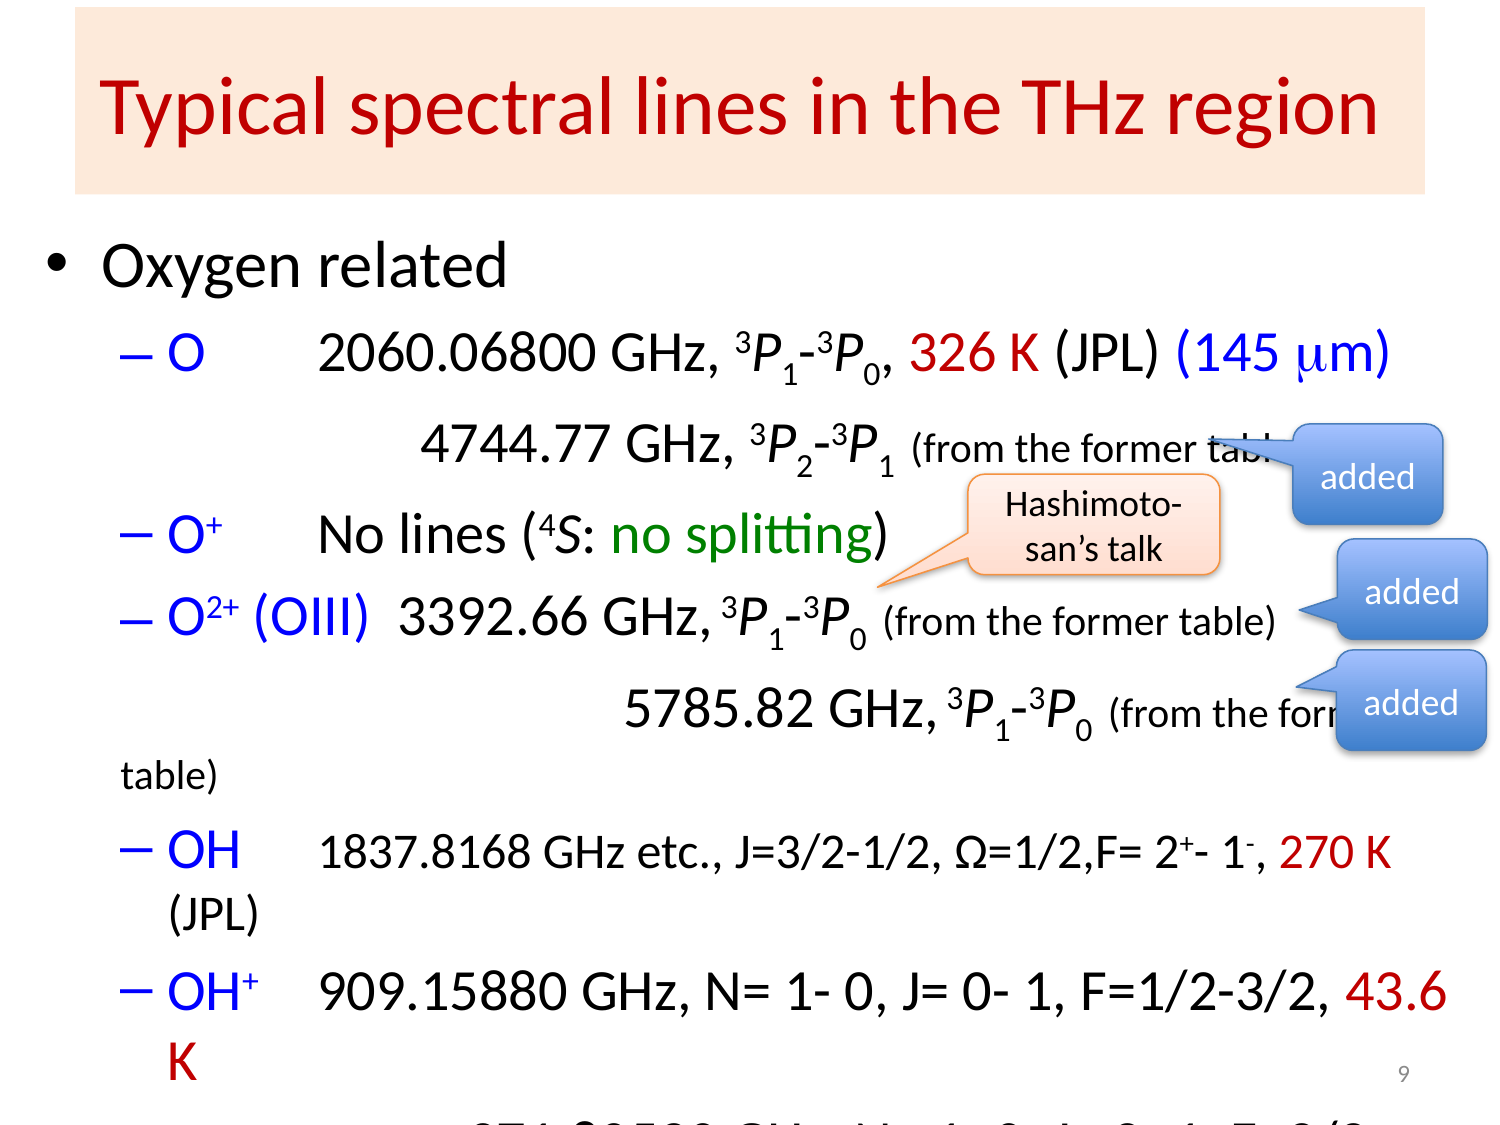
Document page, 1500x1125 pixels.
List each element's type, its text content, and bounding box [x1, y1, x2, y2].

text_box added [1298, 538, 1489, 641]
title Typical spectral lines in the THz region [75, 7, 1425, 195]
text_box Hashimoto-san’s talk [876, 473, 1221, 588]
text_box added [1295, 649, 1488, 752]
list Oxygen related O 2060.06800 GHz, 3P1-3P0, 326 K (JPL) (145 mm) 4744.77 GHz, 3P2-3P1 (from the former table) O+ No lines (4S: no splitting) O2+ (OIII) 3392.66 GHz, 3P1-3P0 (from the former table) 5785.82 GHz, 3P1-3P0 (from the former table) OH 1837.8168 GHz etc., J=3/2-1/2, Ω=1/2,F= 2+- 1-, 270 K (JPL) OH+ 909.15880 GHz, N= 1- 0, J= 0- 1, F=1/2-3/2, 43.6 K 971.80530 GHz, N= 1- 0, J= 2- 1, F=3/2-1/2, 46.6 K 1032.9979 GHz, N= 1- 0, J= 1- 1, F=1/2-1/2, 49.6 K (CDMS) [30, 213, 1488, 1039]
slide_number 9 [1074, 1042, 1425, 1103]
text_box added [1207, 423, 1444, 526]
